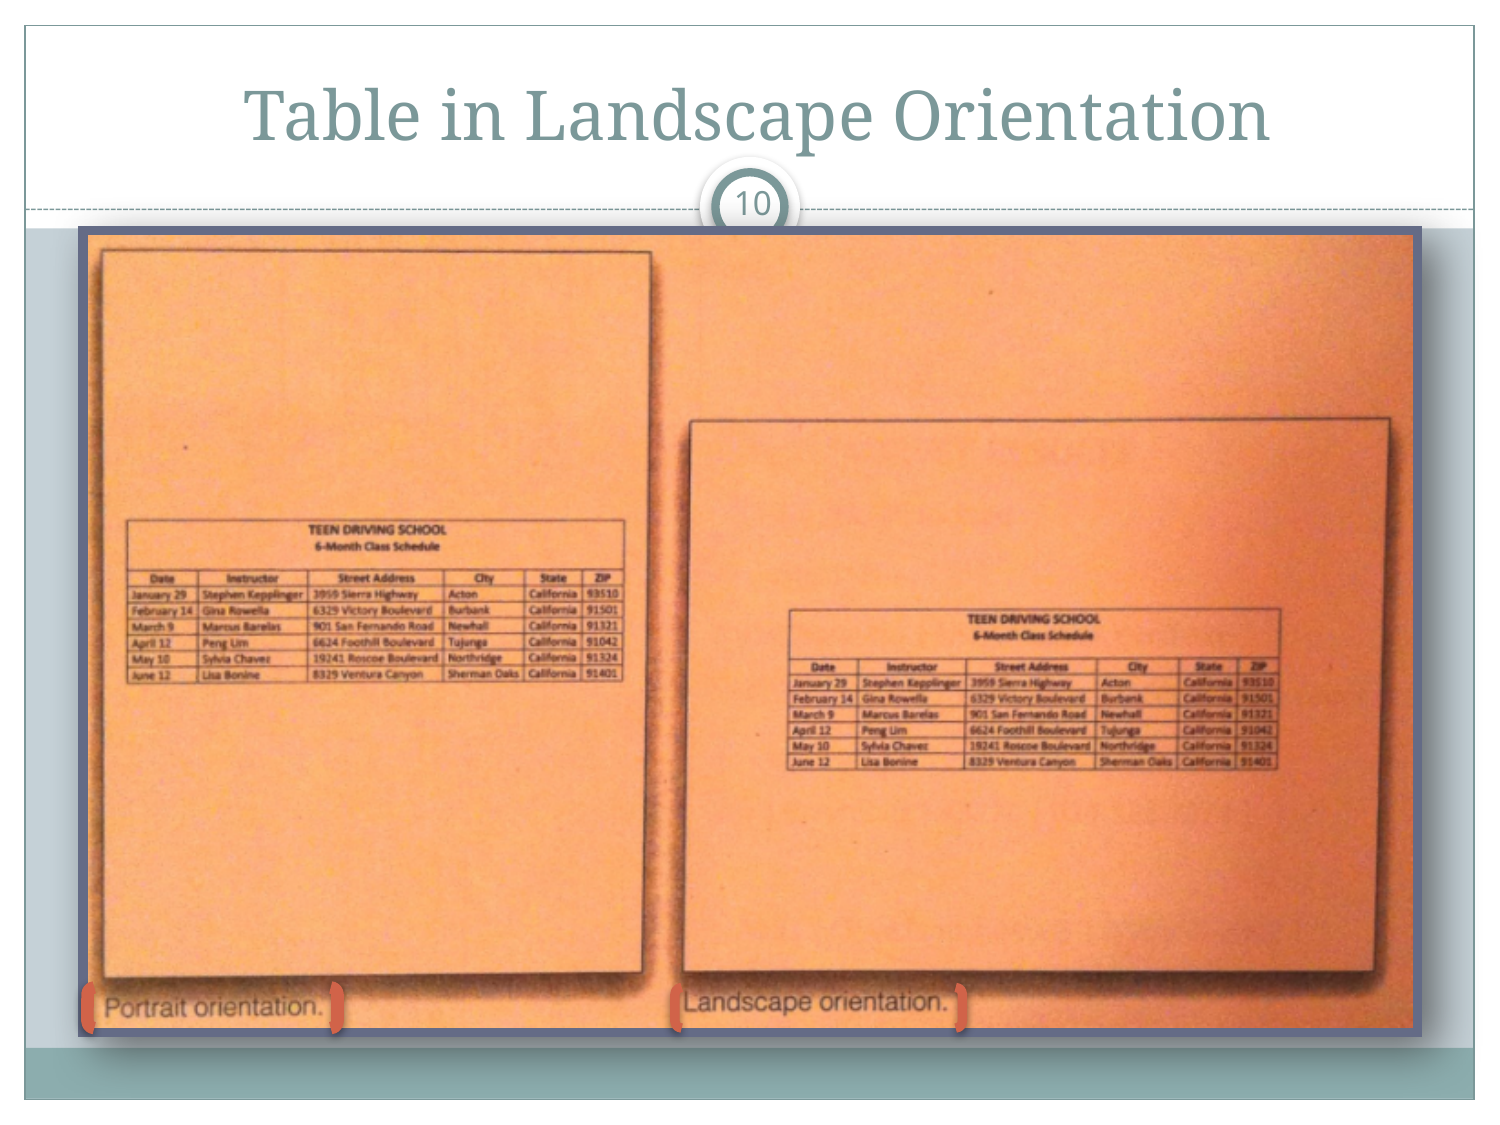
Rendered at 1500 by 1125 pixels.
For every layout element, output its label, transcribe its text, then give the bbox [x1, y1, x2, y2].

title Table in Landscape Orientation [49, 37, 1450, 162]
slide_number 10 [715, 168, 791, 231]
picture [87, 234, 1413, 1029]
